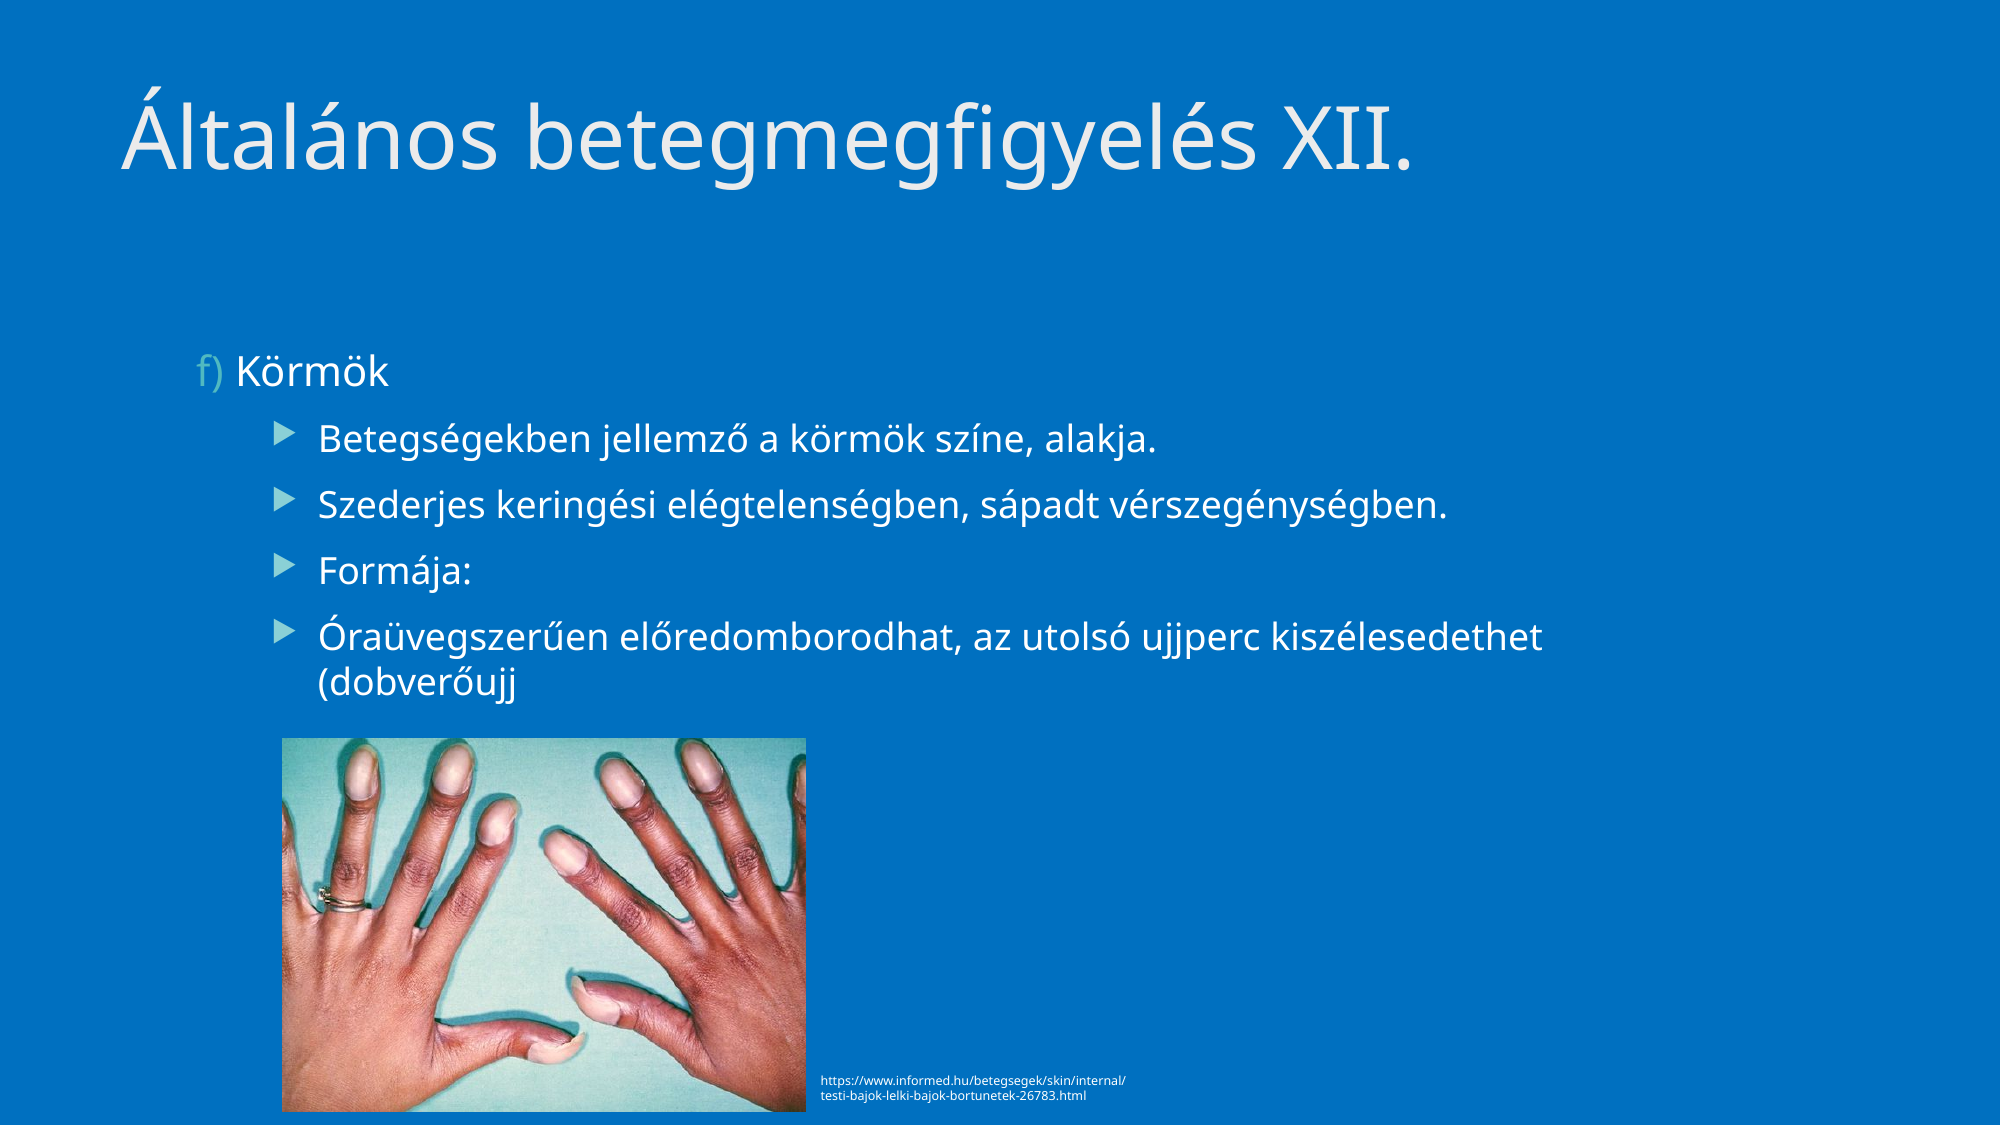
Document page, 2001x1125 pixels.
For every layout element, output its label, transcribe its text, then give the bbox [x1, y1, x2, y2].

title Általános betegmegfigyelés XII. [106, 74, 1649, 304]
text_box https://www.informed.hu/betegsegek/skin/internal/testi-bajok-lelki-bajok-bortunetek-26783.html [811, 1065, 1168, 1111]
picture [282, 737, 807, 1112]
list f) Körmök Betegségekben jellemző a körmök színe, alakja. Szederjes keringési elégtelenségben, sápadt vérszegénységben. Formája: Óraüvegszerűen előredomborodhat, az utolsó ujjperc kiszélesedethet (dobverőujj [181, 336, 1649, 1025]
